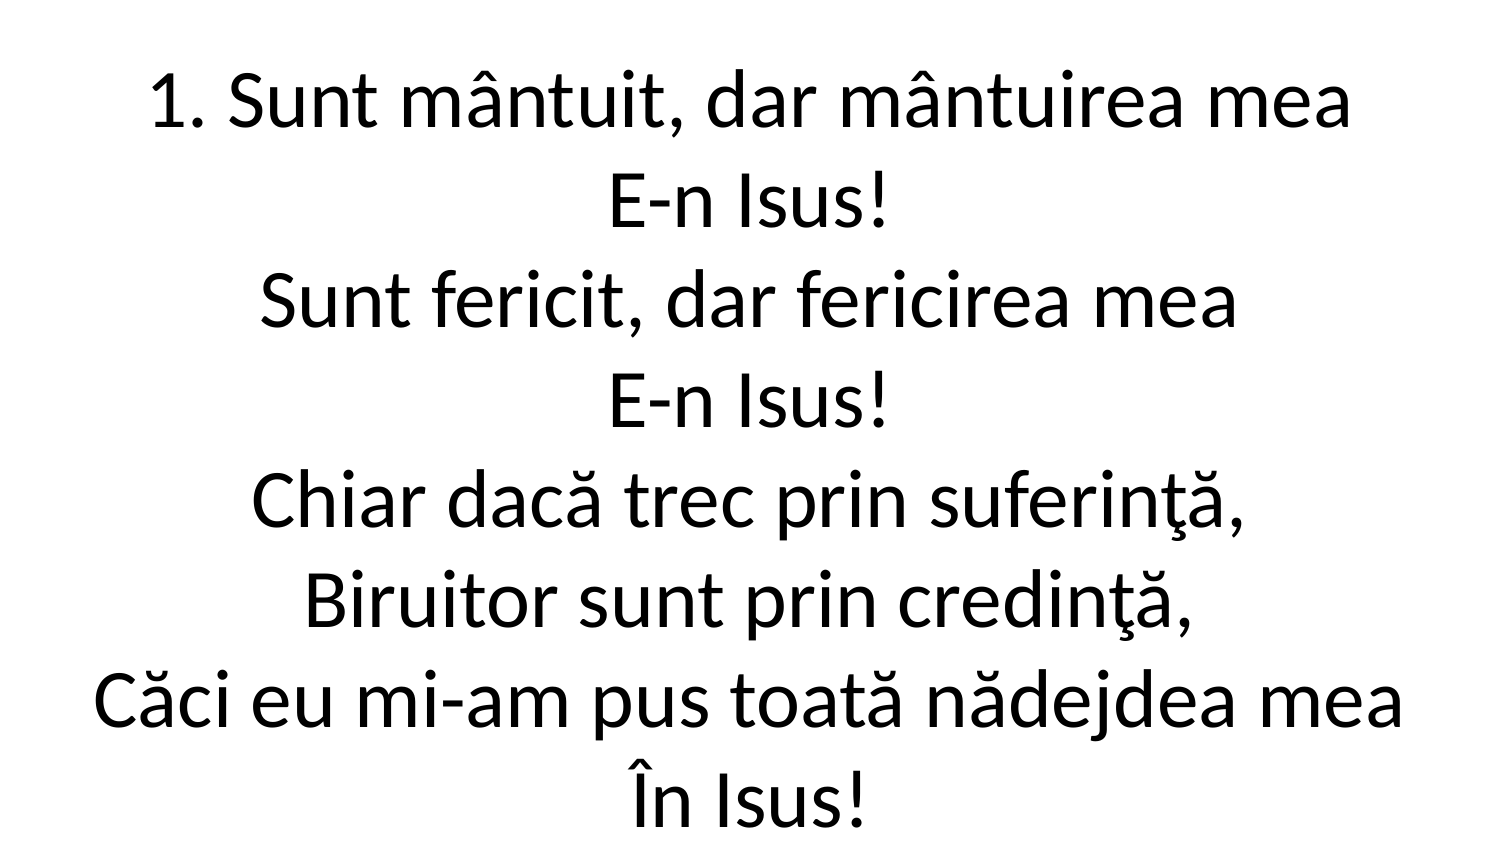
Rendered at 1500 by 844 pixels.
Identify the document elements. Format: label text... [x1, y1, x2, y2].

text_box 1. Sunt mântuit, dar mântuirea mea E-n Isus! Sunt fericit, dar fericirea mea E-n Isus! Chiar dacă trec prin suferinţă, Biruitor sunt prin credinţă, Căci eu mi-am pus toată nădejdea mea În Isus! [78, 0, 1422, 844]
